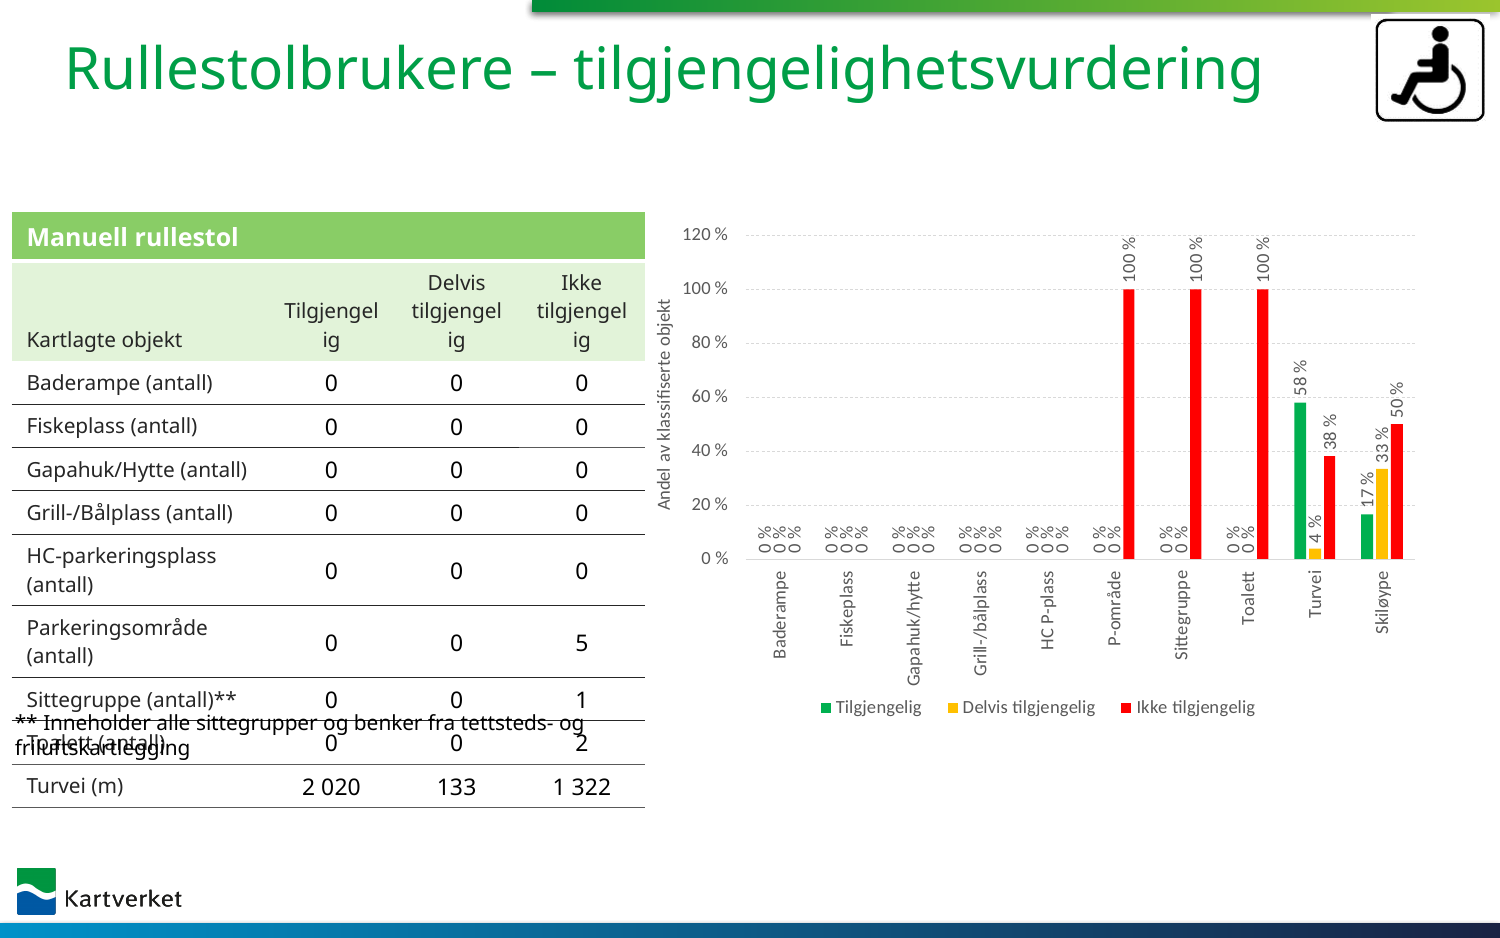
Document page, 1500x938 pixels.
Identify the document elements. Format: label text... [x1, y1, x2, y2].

table_cell 5 [519, 606, 638, 677]
text_box Rullestolbrukere – tilgjengelighetsvurdering [49, 12, 1372, 109]
text_box ** Inneholder alle sittegrupper og benker fra tettsteds- og friluftskartlegging [0, 702, 745, 768]
table_cell 1 [519, 678, 638, 702]
table_cell Tilgjengelig [269, 263, 394, 361]
picture [643, 218, 1426, 728]
table_cell 0 [394, 606, 519, 677]
table_cell Kartlagte objekt [12, 263, 269, 361]
table_cell Ikke tilgjengelig [519, 263, 638, 361]
table_cell 0 [394, 491, 519, 534]
table_cell 0 [394, 448, 519, 490]
table_cell HC-parkeringsplass (antall) [12, 535, 269, 605]
table_cell 133 [394, 768, 519, 807]
table_cell 0 [519, 535, 638, 605]
table_cell 0 [519, 405, 638, 447]
table_cell Sittegruppe (antall)** [12, 678, 269, 702]
table_cell Grill-/Bålplass (antall) [12, 491, 269, 534]
table_cell 0 [394, 405, 519, 447]
table_cell 1 322 [519, 768, 645, 807]
table_cell 0 [519, 491, 638, 534]
table_cell Fiskeplass (antall) [12, 405, 269, 447]
table_cell 0 [269, 491, 394, 534]
table_cell Gapahuk/Hytte (antall) [12, 448, 269, 490]
table_cell 0 [394, 361, 519, 404]
table_cell 0 [269, 606, 394, 677]
table_cell Turvei (m) [12, 768, 269, 807]
table_cell 0 [269, 535, 394, 605]
picture [1371, 13, 1491, 127]
table_cell 0 [269, 361, 394, 404]
table_cell 0 [519, 361, 638, 404]
table_cell 0 [394, 678, 519, 702]
table_cell 0 [394, 535, 519, 605]
table_cell Delvis tilgjengelig [394, 263, 519, 361]
table_cell Baderampe (antall) [12, 361, 269, 404]
table_cell 0 [269, 405, 394, 447]
table_cell 2 020 [269, 768, 394, 807]
table_cell 0 [269, 448, 394, 490]
table_header Manuell rullestol [12, 212, 645, 259]
table_cell Parkeringsområde (antall) [12, 606, 269, 677]
table_cell 0 [519, 448, 638, 490]
table_cell 0 [269, 678, 394, 702]
